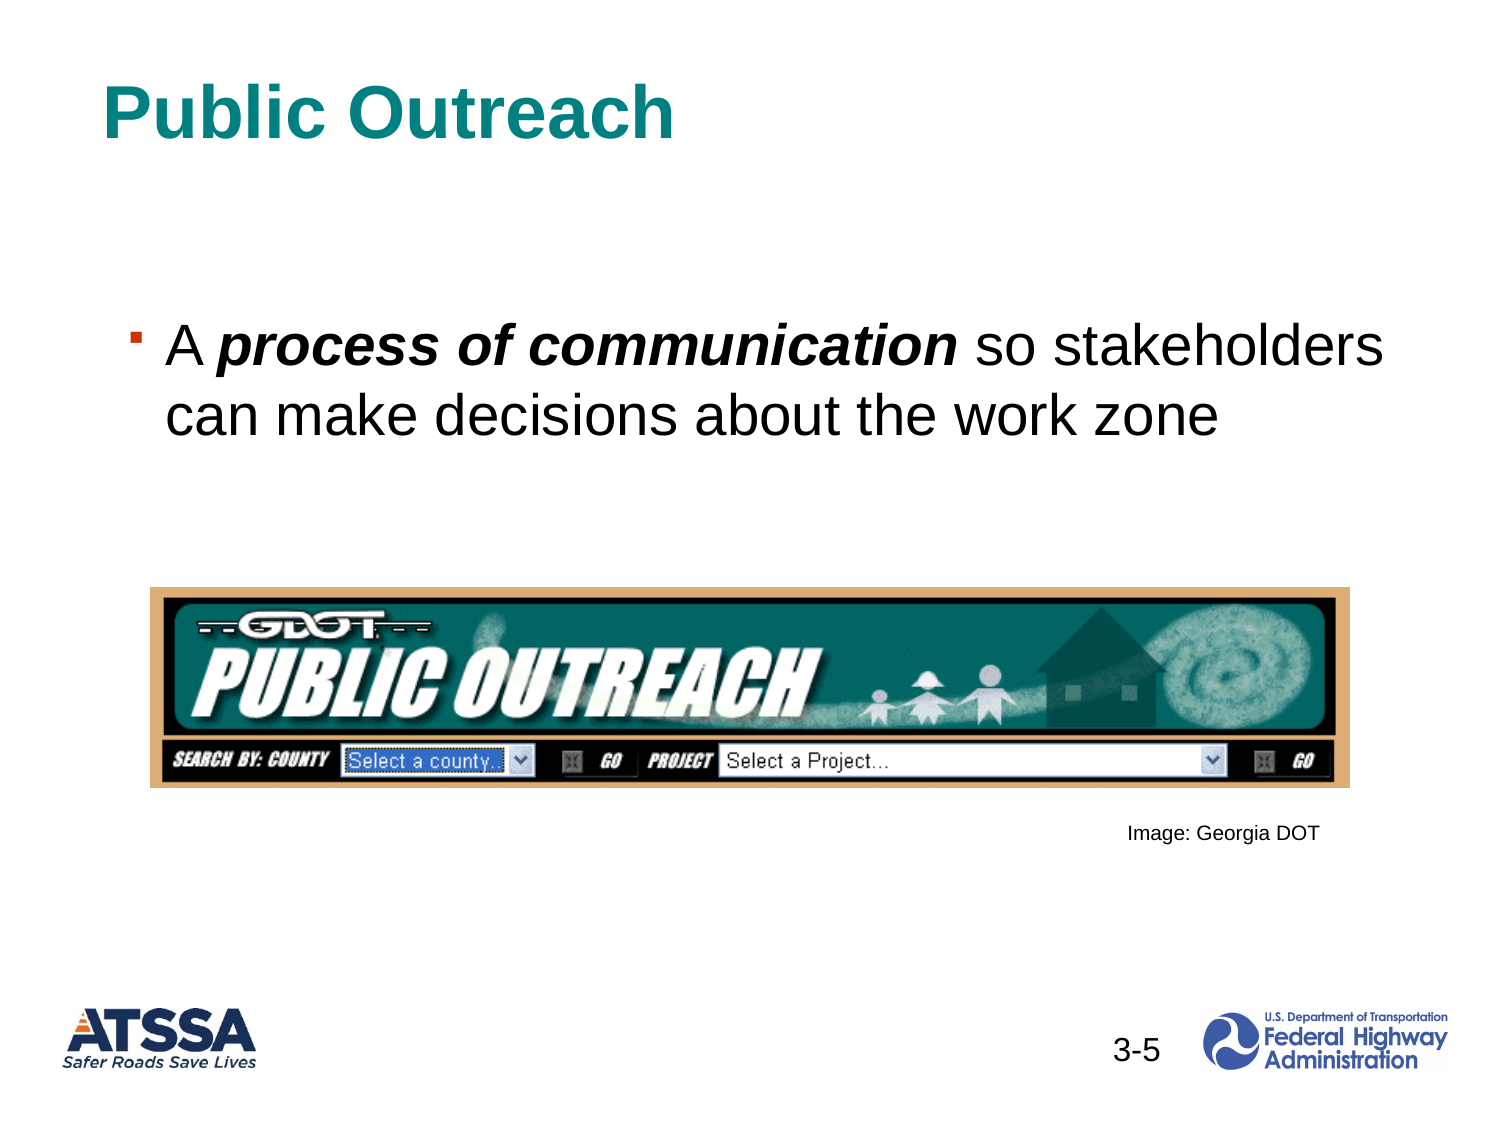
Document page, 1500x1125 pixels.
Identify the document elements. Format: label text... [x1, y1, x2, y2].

picture [1200, 1008, 1450, 1072]
picture [62, 1008, 256, 1068]
text_box Image: Georgia DOT [1112, 812, 1350, 853]
title Public Outreach [87, 0, 1500, 218]
list A process of communication so stakeholders can make decisions about the work zone [112, 299, 1438, 1013]
picture [149, 587, 1351, 788]
